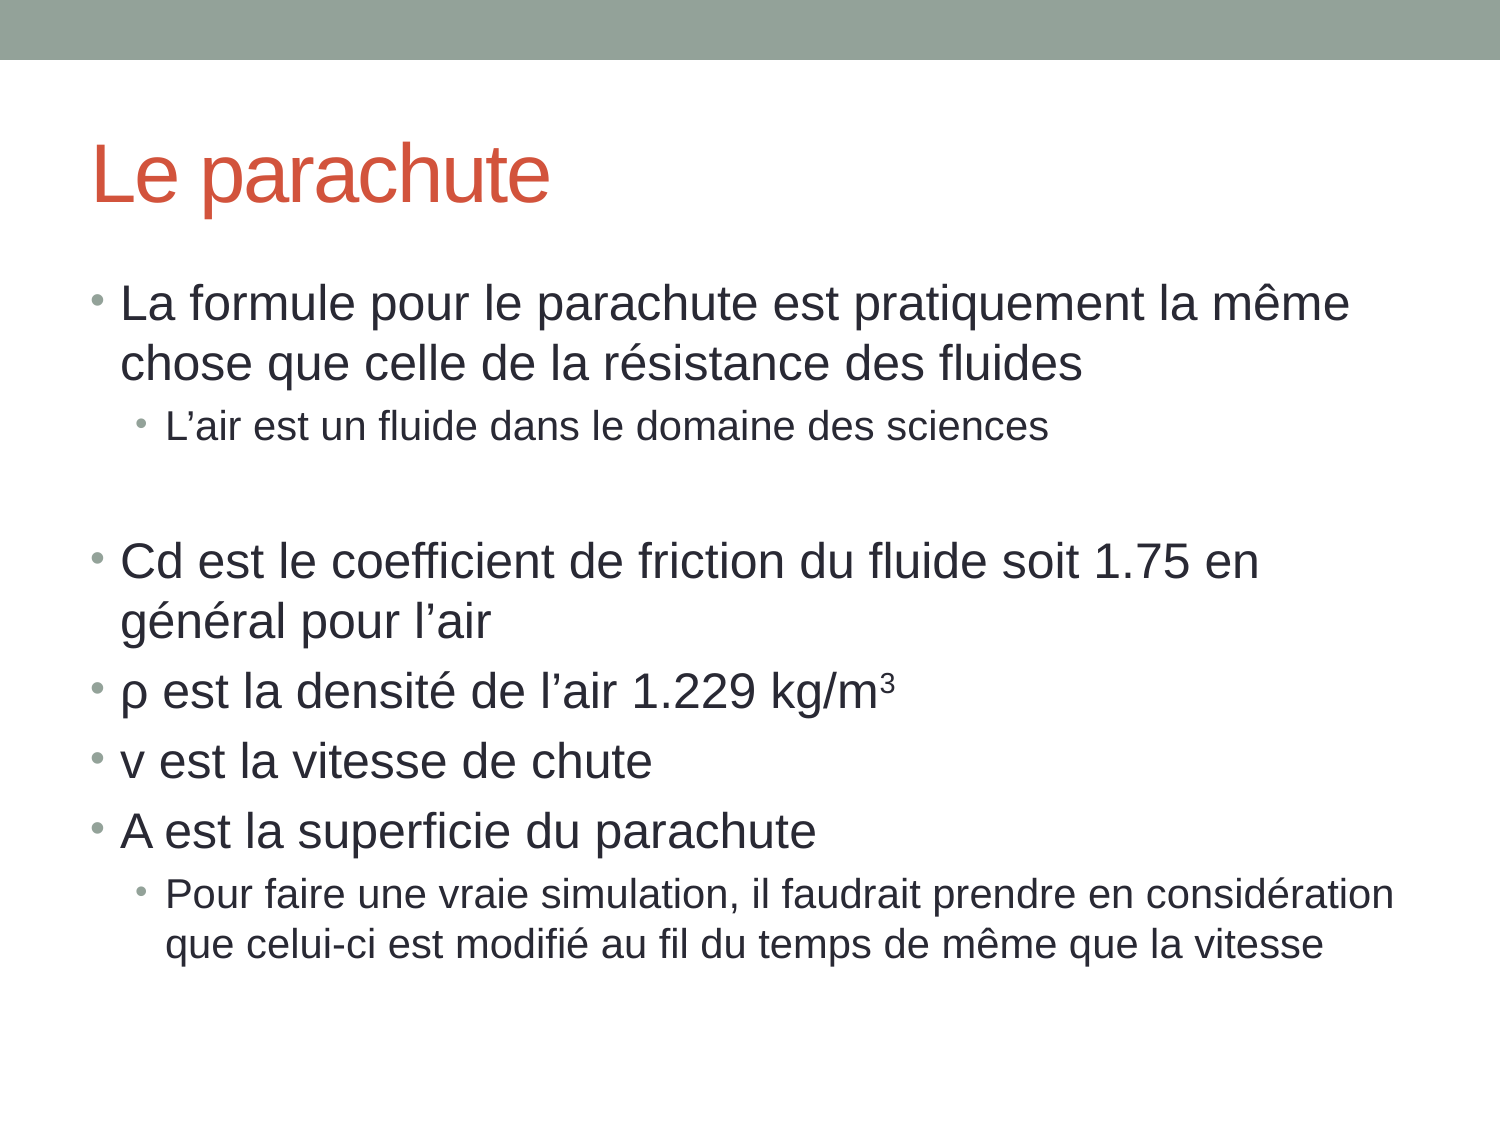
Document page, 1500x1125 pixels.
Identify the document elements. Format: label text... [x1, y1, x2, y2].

title Le parachute [75, 87, 1425, 250]
